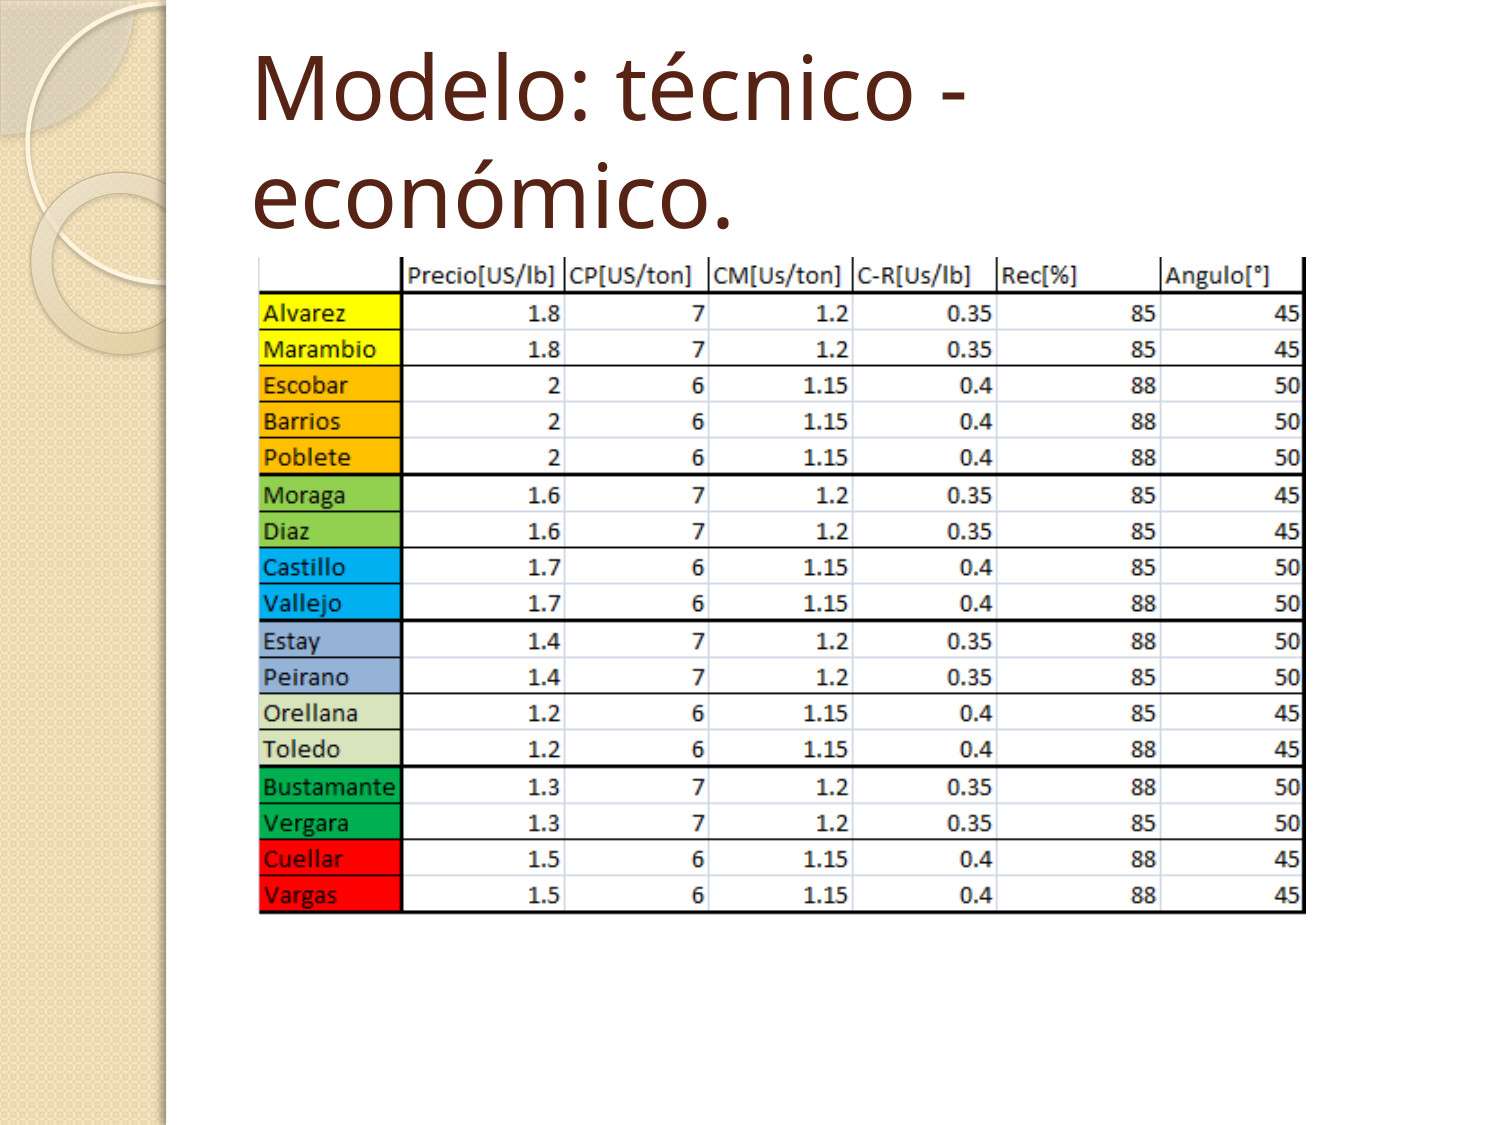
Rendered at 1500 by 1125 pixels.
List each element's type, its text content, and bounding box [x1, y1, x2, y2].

title Modelo: técnico - económico. [235, 45, 1466, 233]
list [257, 257, 1306, 919]
